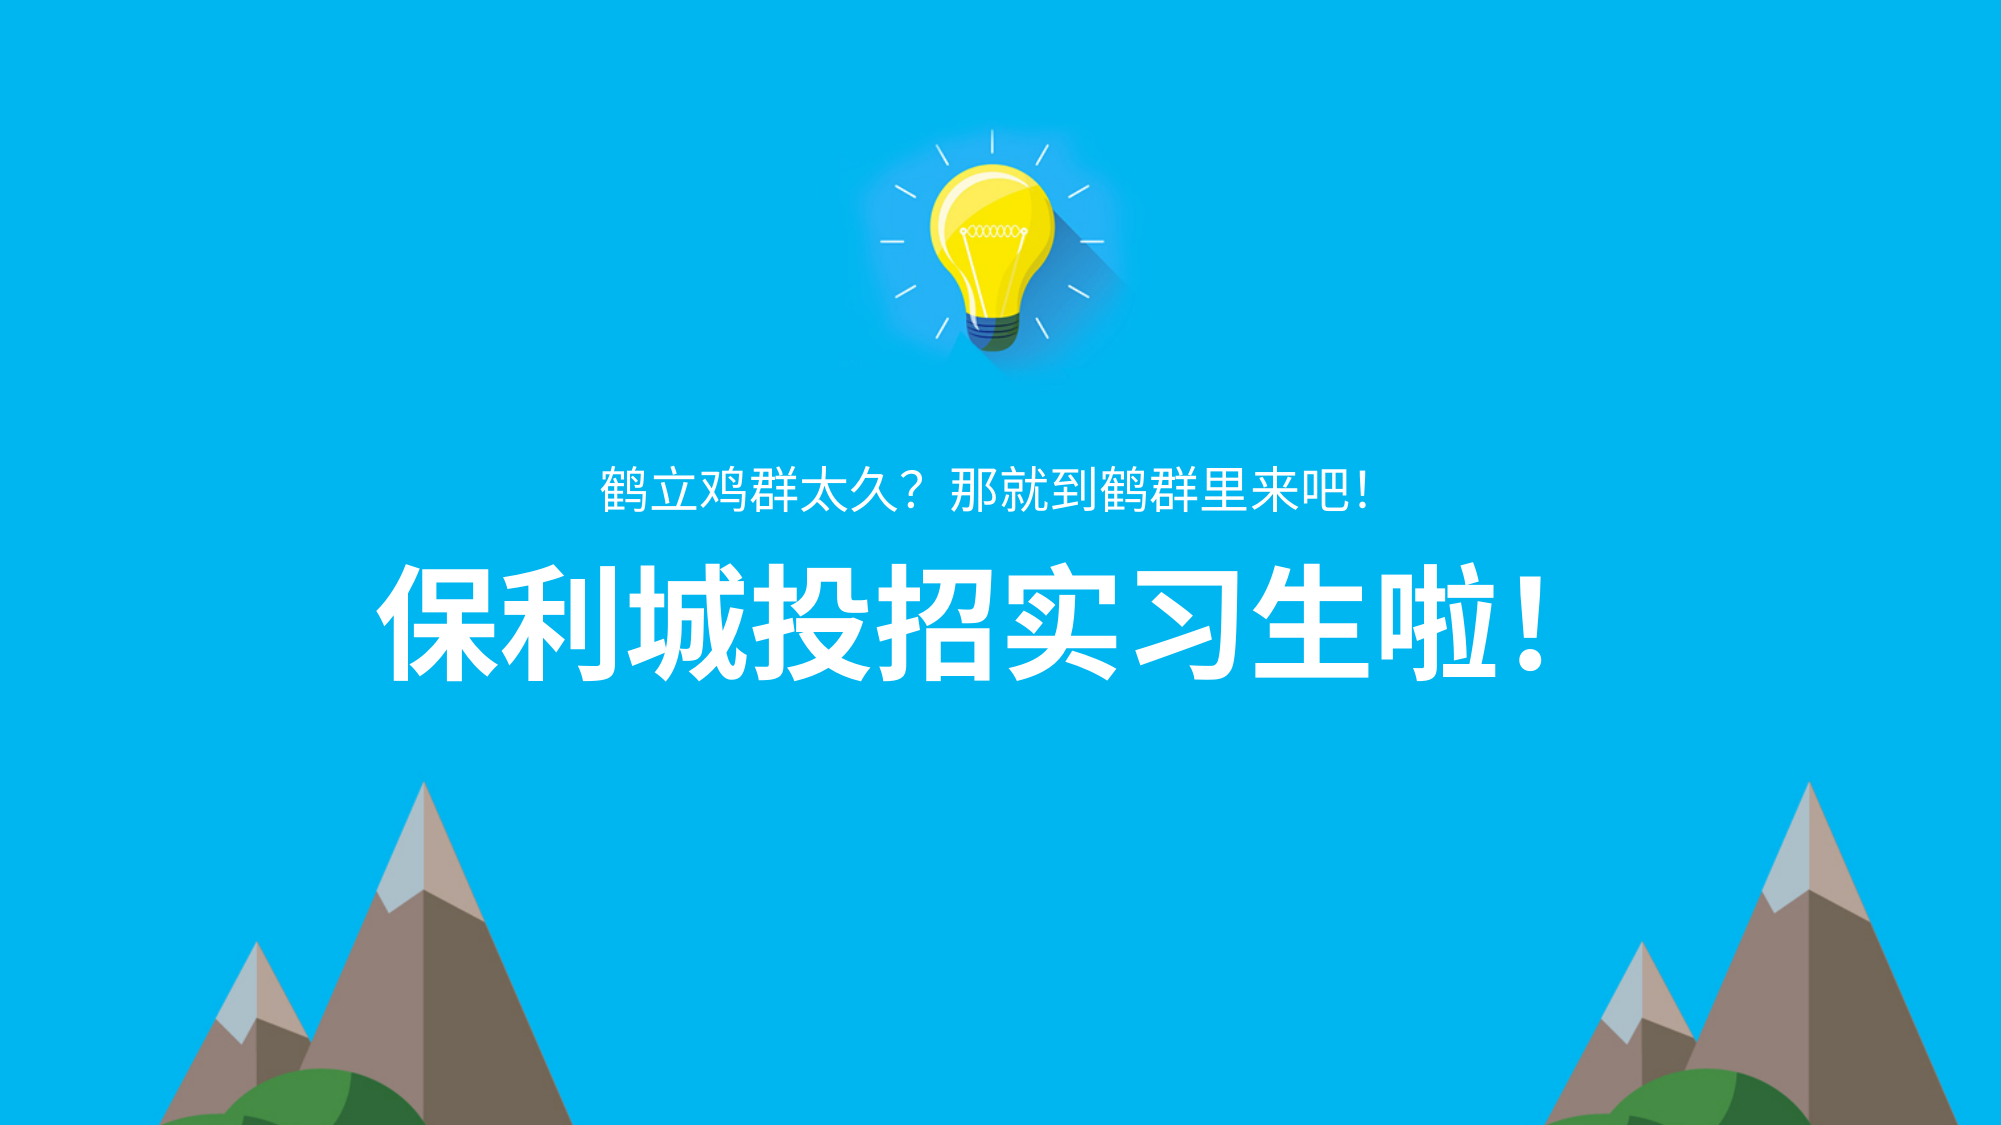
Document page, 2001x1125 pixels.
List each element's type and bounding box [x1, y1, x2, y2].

picture [579, 567, 614, 681]
picture [1009, 563, 1114, 604]
picture [602, 467, 624, 511]
picture [1128, 467, 1145, 511]
picture [571, 580, 584, 649]
picture [1304, 471, 1317, 503]
picture [1002, 467, 1024, 475]
picture [789, 619, 868, 680]
picture [1414, 565, 1446, 681]
picture [1152, 467, 1197, 511]
picture [853, 467, 895, 511]
picture [1202, 469, 1246, 510]
picture [803, 467, 846, 511]
picture [1521, 577, 1540, 637]
picture [160, 782, 572, 1125]
picture [662, 483, 668, 503]
picture [503, 566, 564, 680]
picture [793, 568, 867, 615]
picture [1053, 470, 1078, 485]
picture [1005, 480, 1022, 511]
picture [1322, 470, 1347, 510]
picture [753, 564, 796, 680]
picture [1255, 564, 1368, 677]
picture [1067, 652, 1115, 679]
picture [411, 570, 496, 681]
picture [979, 469, 995, 511]
picture [723, 467, 745, 511]
picture [1138, 572, 1237, 679]
picture [864, 130, 1119, 368]
picture [927, 629, 989, 681]
picture [902, 471, 921, 495]
picture [1444, 602, 1495, 676]
picture [1253, 467, 1297, 511]
picture [1008, 595, 1116, 680]
picture [1360, 471, 1365, 495]
picture [1382, 575, 1411, 659]
picture [1448, 563, 1493, 597]
picture [628, 467, 645, 511]
picture [378, 565, 418, 680]
picture [1545, 782, 1958, 1125]
picture [1153, 593, 1191, 625]
picture [1023, 467, 1047, 511]
picture [1137, 627, 1211, 664]
picture [752, 467, 797, 511]
picture [1053, 487, 1077, 508]
picture [1003, 495, 1008, 506]
picture [629, 564, 746, 680]
picture [1520, 650, 1541, 670]
picture [1085, 467, 1094, 510]
picture [652, 483, 696, 509]
picture [654, 467, 694, 479]
picture [702, 472, 718, 506]
picture [1261, 478, 1266, 486]
picture [878, 564, 919, 681]
picture [1450, 603, 1466, 659]
picture [1017, 612, 1041, 632]
picture [1102, 467, 1124, 511]
picture [920, 570, 991, 625]
picture [952, 469, 973, 511]
picture [1030, 594, 1054, 614]
